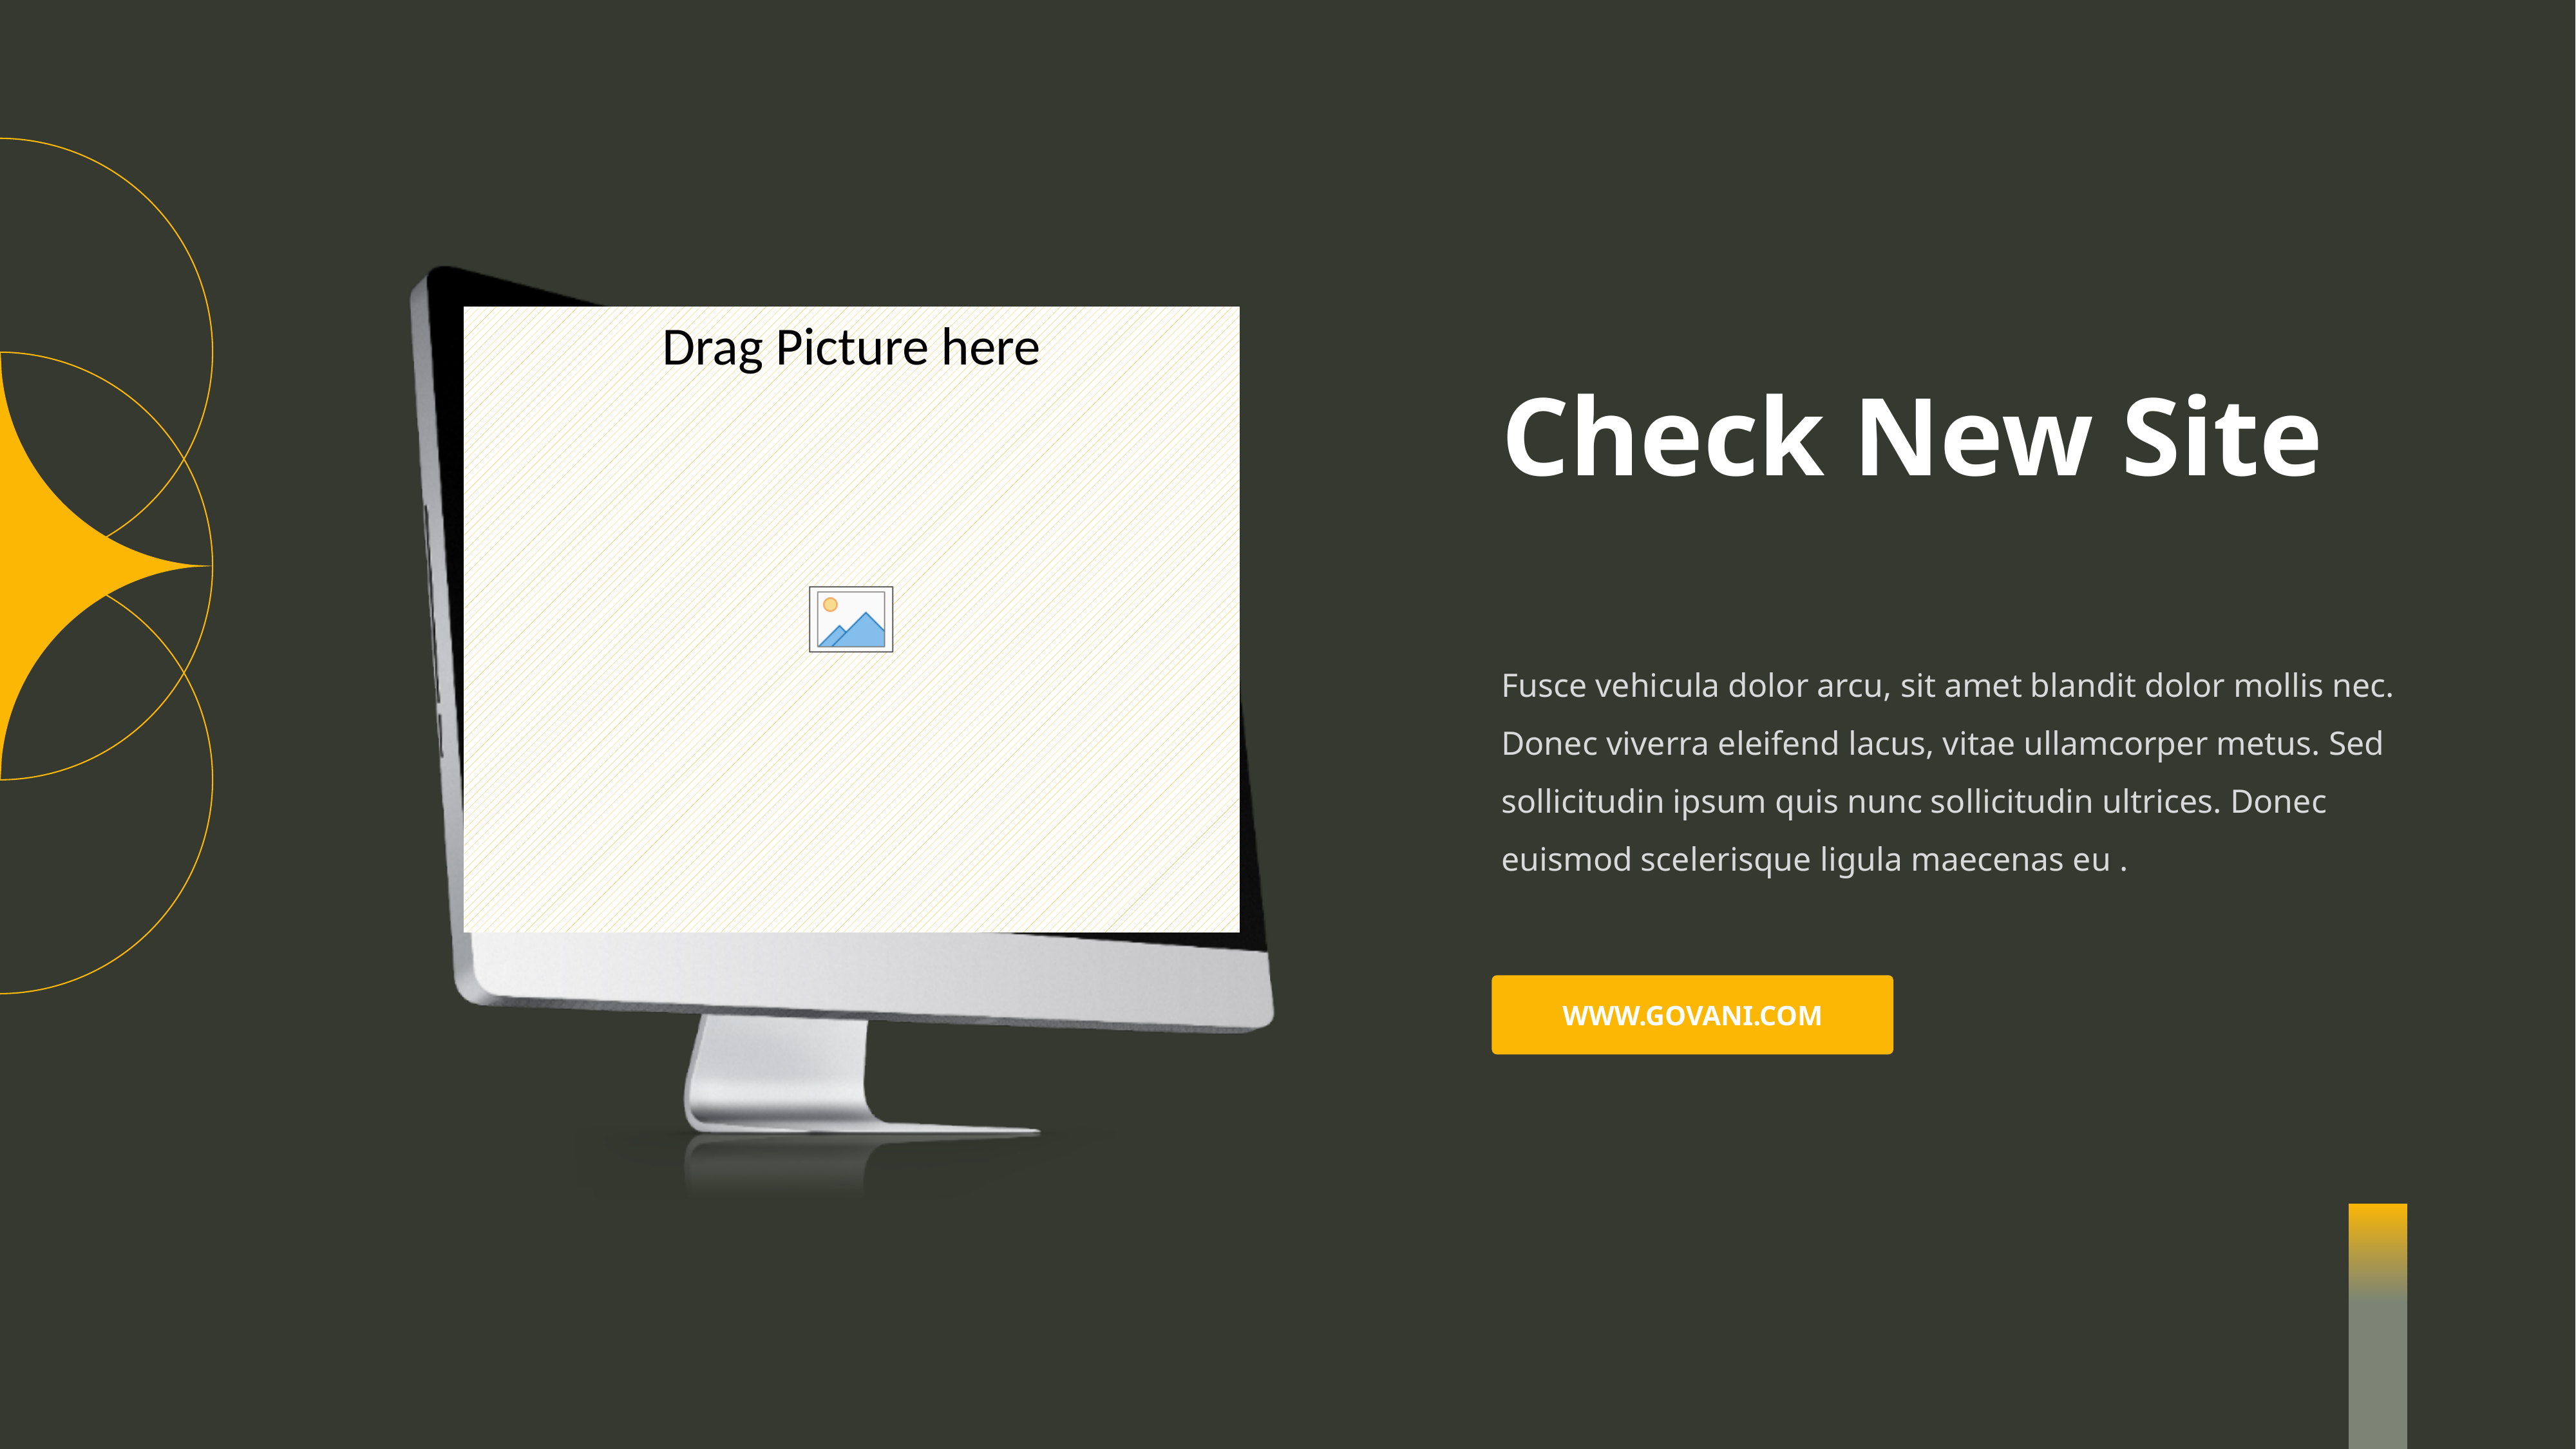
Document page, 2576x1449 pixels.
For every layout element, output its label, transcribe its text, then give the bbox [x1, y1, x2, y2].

text_box [2349, 1204, 2407, 1449]
text_box WWW.GOVANI.COM [1544, 994, 1842, 1036]
text_box Fusce vehicula dolor arcu, sit amet blandit dolor mollis nec. Donec viverra eleifend lacus, vitae ullamcorper metus. Sed sollicitudin ipsum quis nunc sollicitudin ultrices. Donec euismod scelerisque ligula maecenas eu . [1492, 640, 2410, 882]
text_box [1491, 974, 1895, 1056]
picture [265, 249, 1376, 1200]
text_box Check New Site [1492, 363, 2346, 502]
